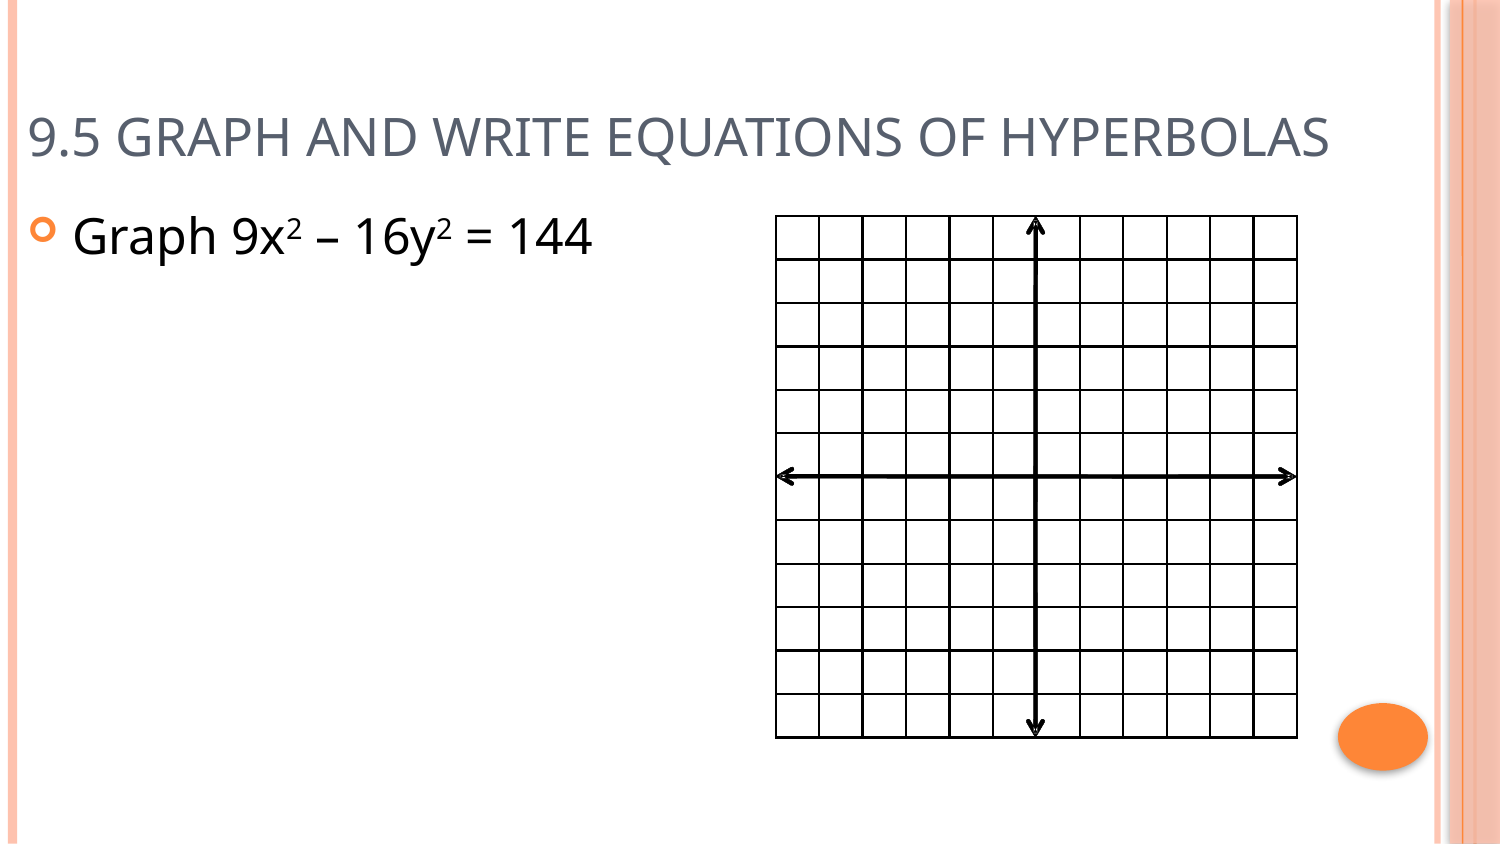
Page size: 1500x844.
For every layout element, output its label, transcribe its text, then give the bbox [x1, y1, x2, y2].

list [755, 196, 1320, 760]
list Graph 9x2 – 16y2 = 144 [12, 196, 675, 760]
title 9.5 Graph and Write Equations of Hyperbolas [12, 33, 1375, 175]
